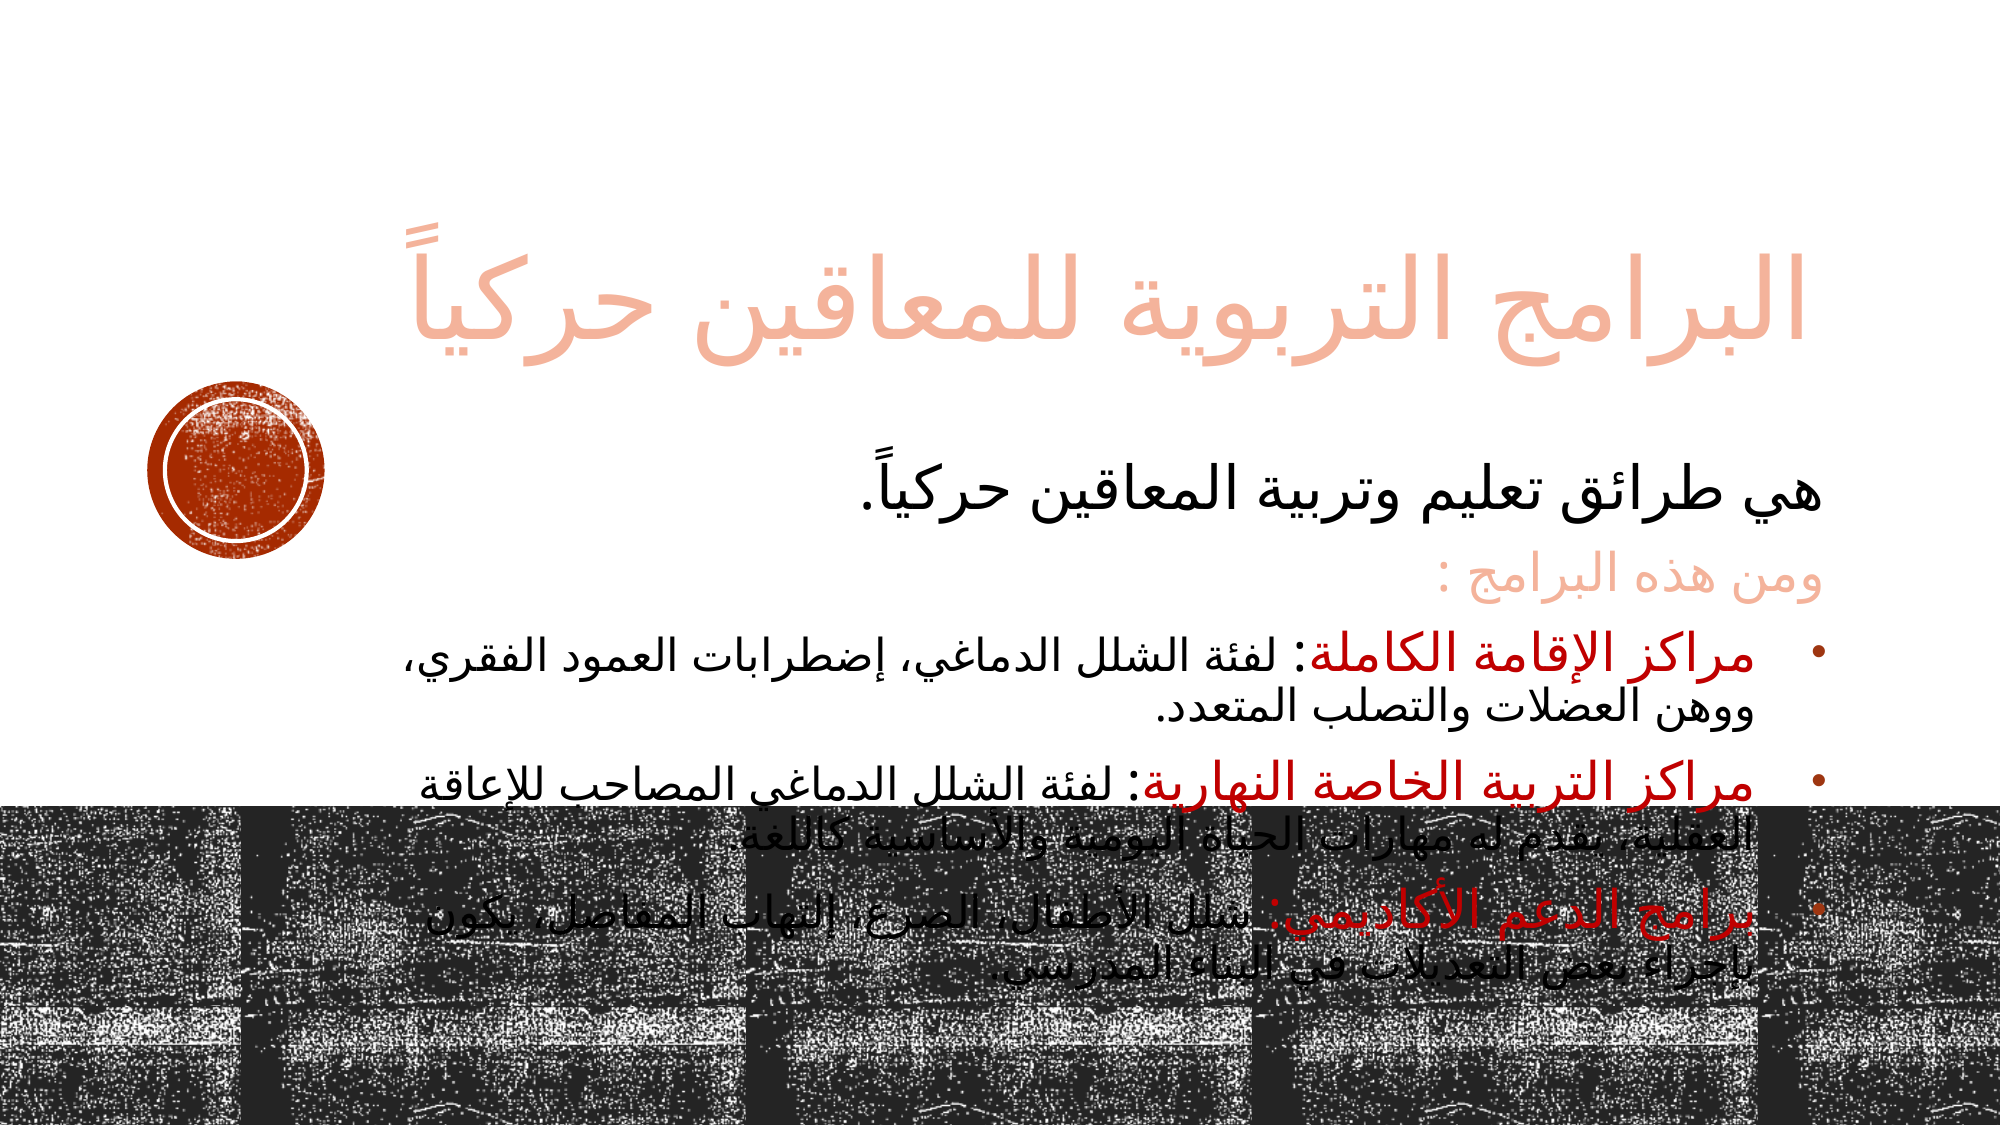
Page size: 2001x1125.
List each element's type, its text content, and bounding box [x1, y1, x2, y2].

list هي طرائق تعليم وتربية المعاقين حركياً. ​ ومن هذه البرامج : ​ مراكز الإقامة الكاملة: لفئة الشلل الدماغي، إضطرابات العمود الفقري، ووهن العضلات والتصلب المتعدد. مراكز التربية الخاصة النهارية: لفئة الشلل الدماغي المصاحب للإعاقة العقلية، يقدم له مهارات الحياة اليومية والأساسية كاللغة. برامج الدعم الأكاديمي: ​شلل الأطفال، الصرع، إلتهاب المفاصل، يكون بإجراء بعض التعديلات في البناء المدرسي. [355, 450, 1841, 999]
title البرامج التربوية للمعاقين حركياً [355, 201, 1878, 415]
